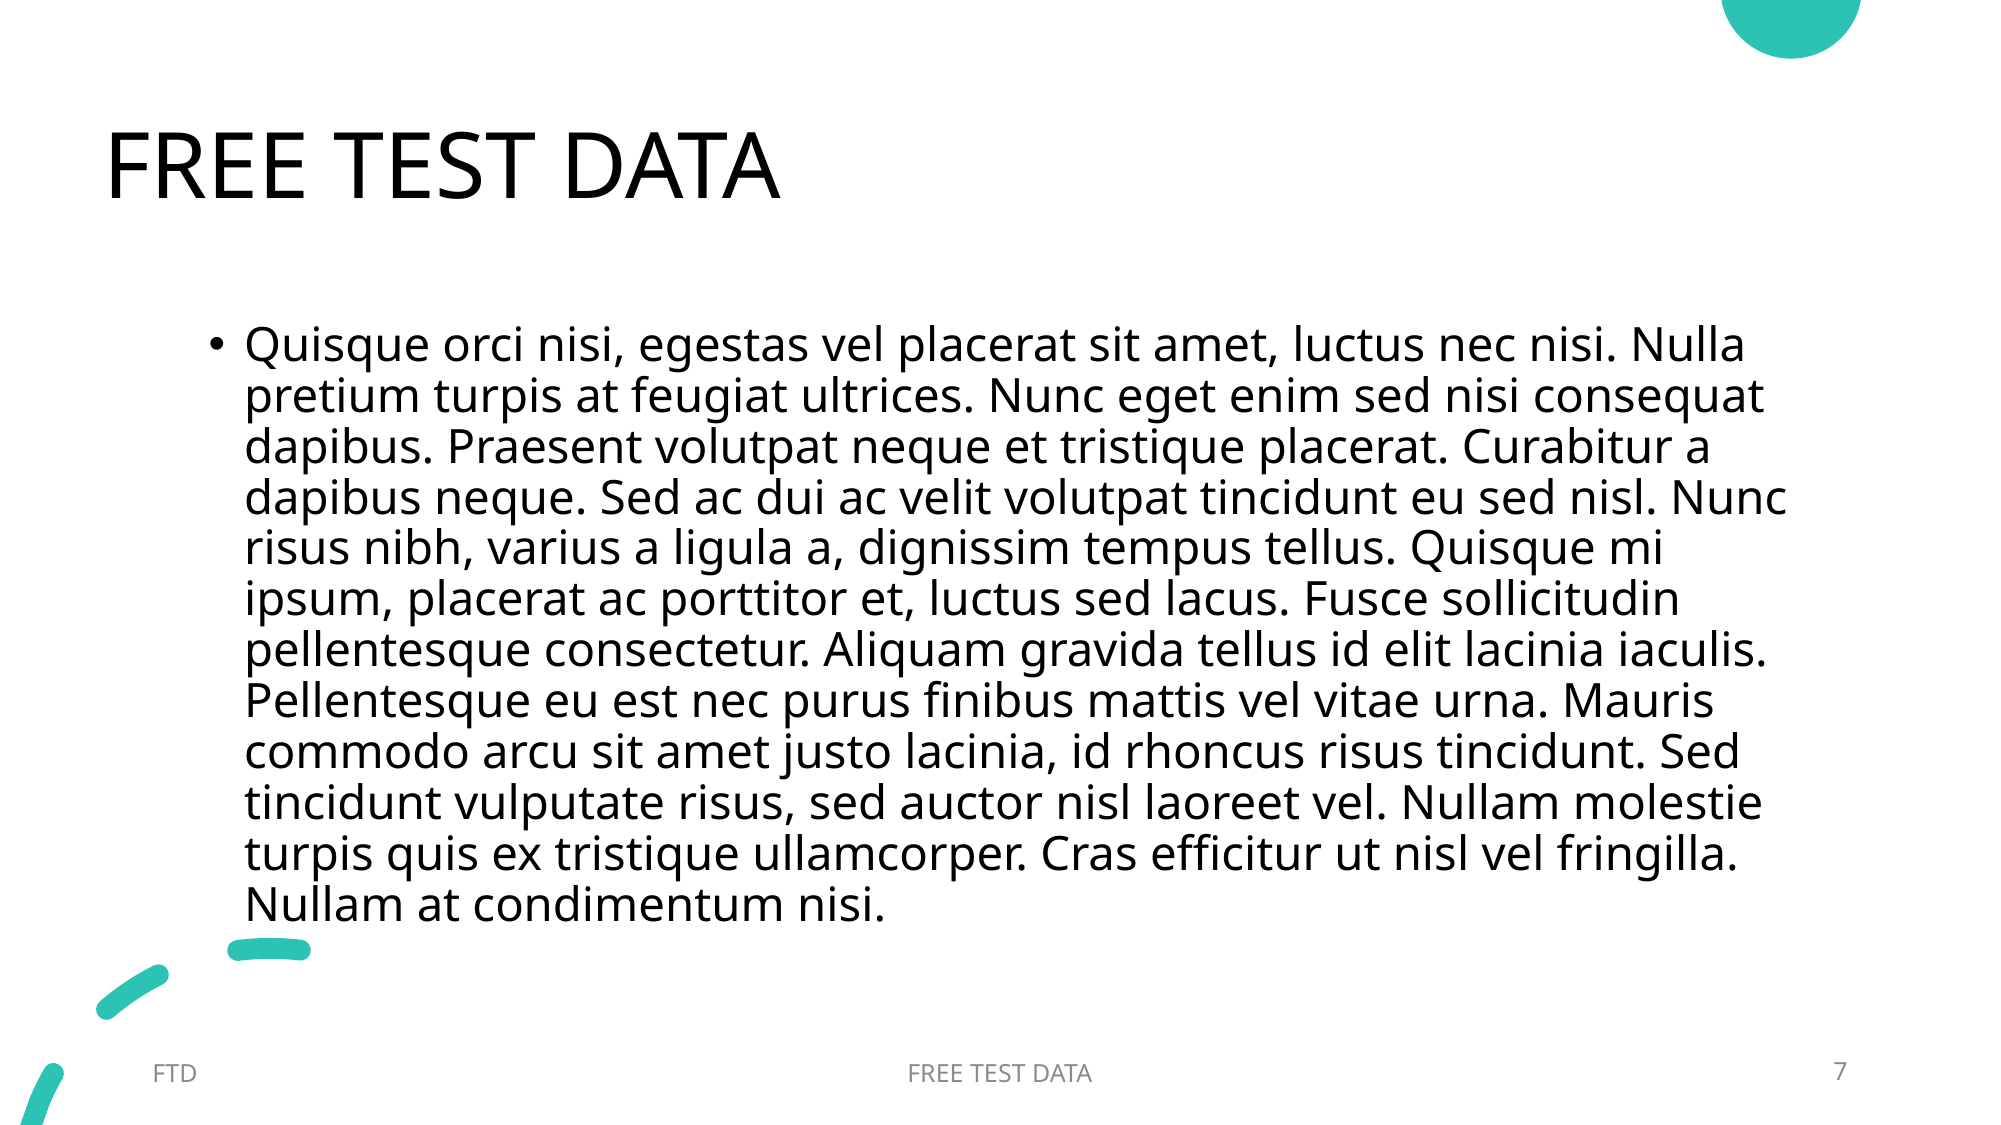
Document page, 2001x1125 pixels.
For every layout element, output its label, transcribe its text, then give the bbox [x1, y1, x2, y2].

title FREE TEST DATA [88, 59, 1814, 278]
footer FREE TEST DATA [662, 1042, 1338, 1103]
list Quisque orci nisi, egestas vel placerat sit amet, luctus nec nisi. Nulla pretium turpis at feugiat ultrices. Nunc eget enim sed nisi consequat dapibus. Praesent volutpat neque et tristique placerat. Curabitur a dapibus neque. Sed ac dui ac velit volutpat tincidunt eu sed nisl. Nunc risus nibh, varius a ligula a, dignissim tempus tellus. Quisque mi ipsum, placerat ac porttitor et, luctus sed lacus. Fusce sollicitudin pellentesque consectetur. Aliquam gravida tellus id elit lacinia iaculis. Pellentesque eu est nec purus finibus mattis vel vitae urna. Mauris commodo arcu sit amet justo lacinia, id rhoncus risus tincidunt. Sed tincidunt vulputate risus, sed auctor nisl laoreet vel. Nullam molestie turpis quis ex tristique ullamcorper. Cras efficitur ut nisl vel fringilla. Nullam at condimentum nisi. [193, 313, 1806, 947]
slide_number FTD [137, 1042, 588, 1103]
slide_number 7 [1412, 1042, 1863, 1103]
